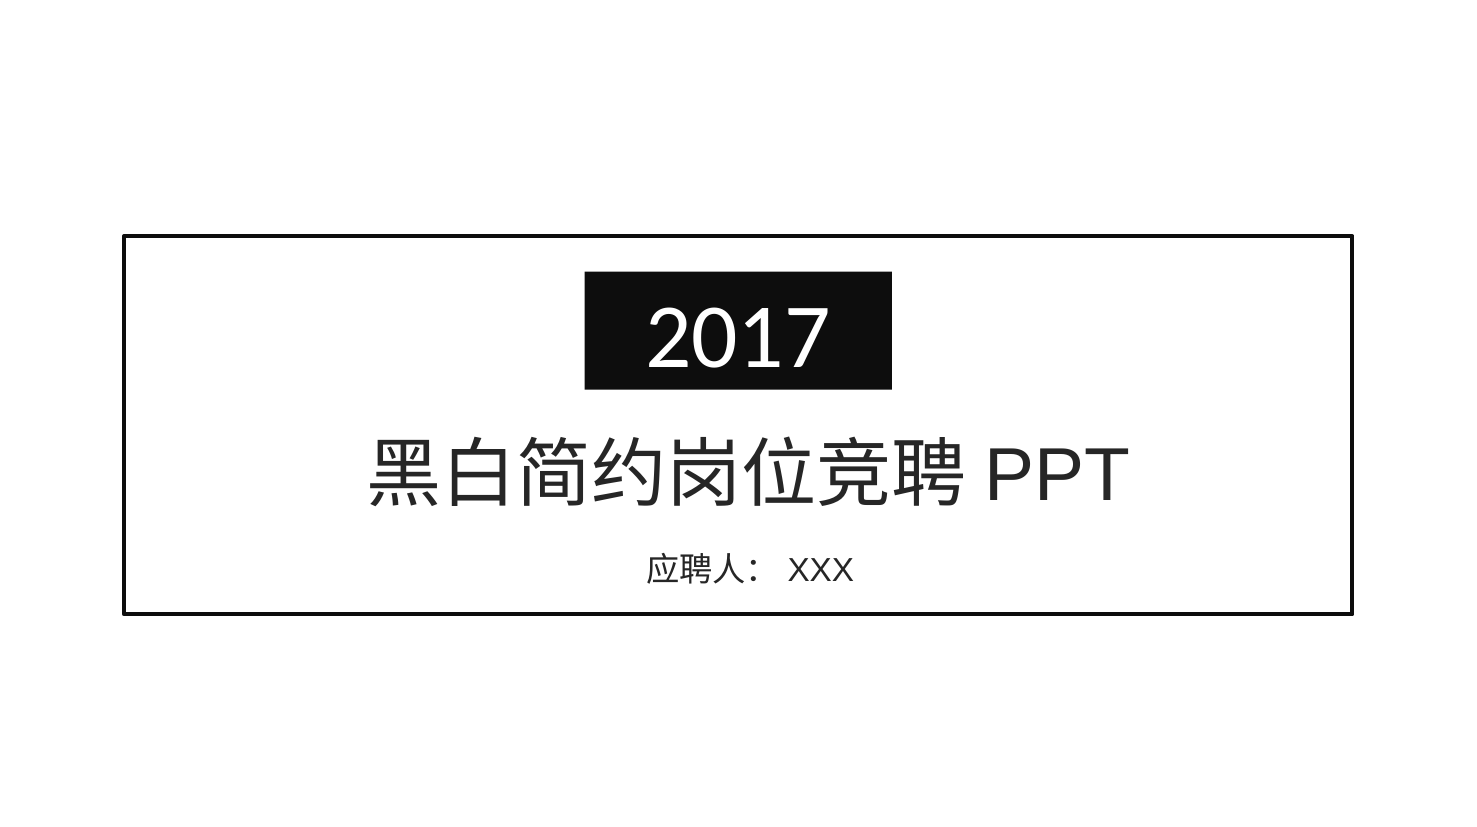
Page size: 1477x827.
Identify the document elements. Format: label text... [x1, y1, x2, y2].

text_box 2017 [583, 269, 894, 392]
text_box [122, 234, 1354, 616]
text_box 黑白简约岗位竞聘PPT [366, 425, 1131, 516]
text_box 应聘人：XXX [646, 547, 855, 588]
